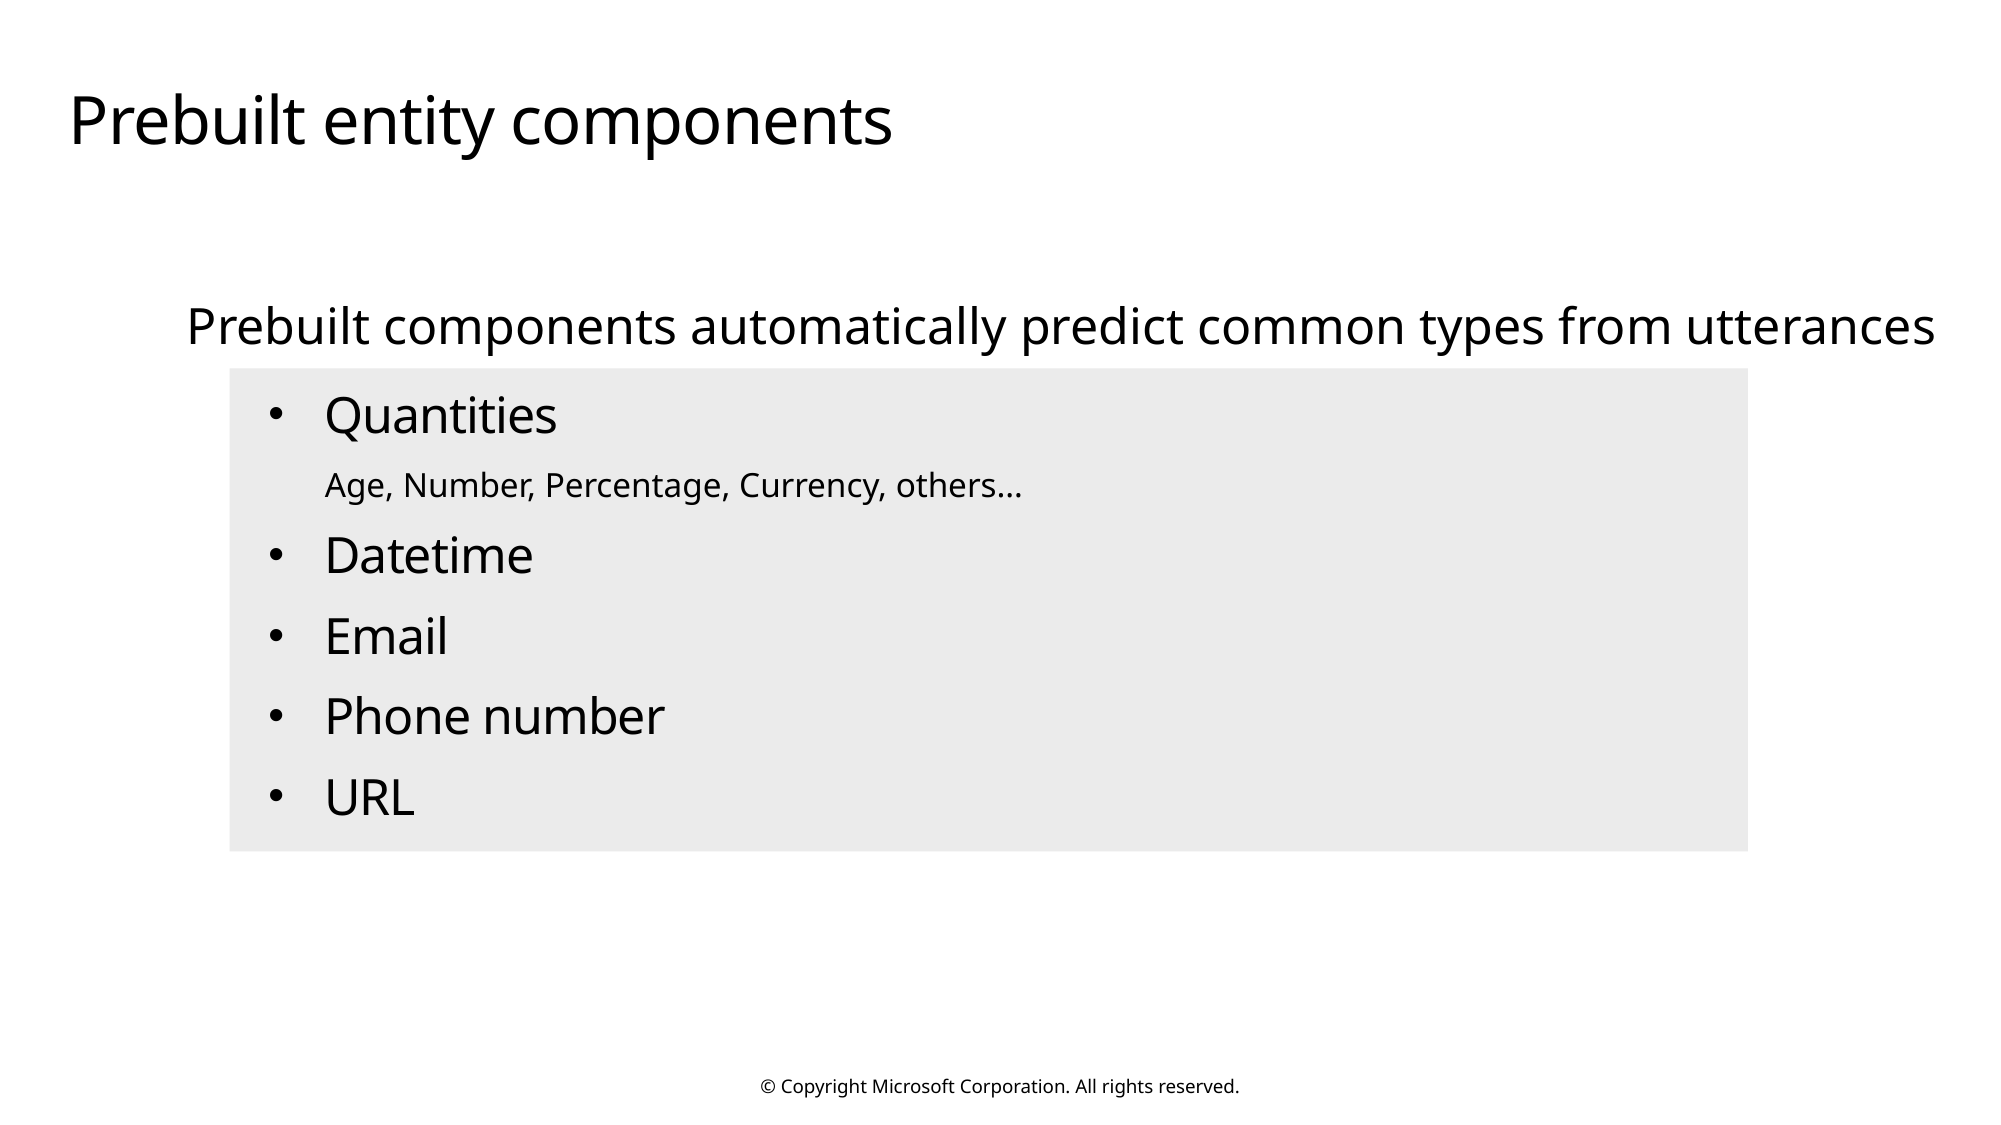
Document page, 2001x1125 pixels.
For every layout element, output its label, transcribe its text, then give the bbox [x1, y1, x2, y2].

text_box [229, 380, 1749, 852]
text_box Prebuilt components automatically predict common types from utterances [156, 277, 1967, 380]
title Prebuilt entity components [68, 72, 1930, 184]
list Quantities Age, Number, Percentage, Currency, others… Datetime Email Phone number URL [268, 380, 1748, 848]
